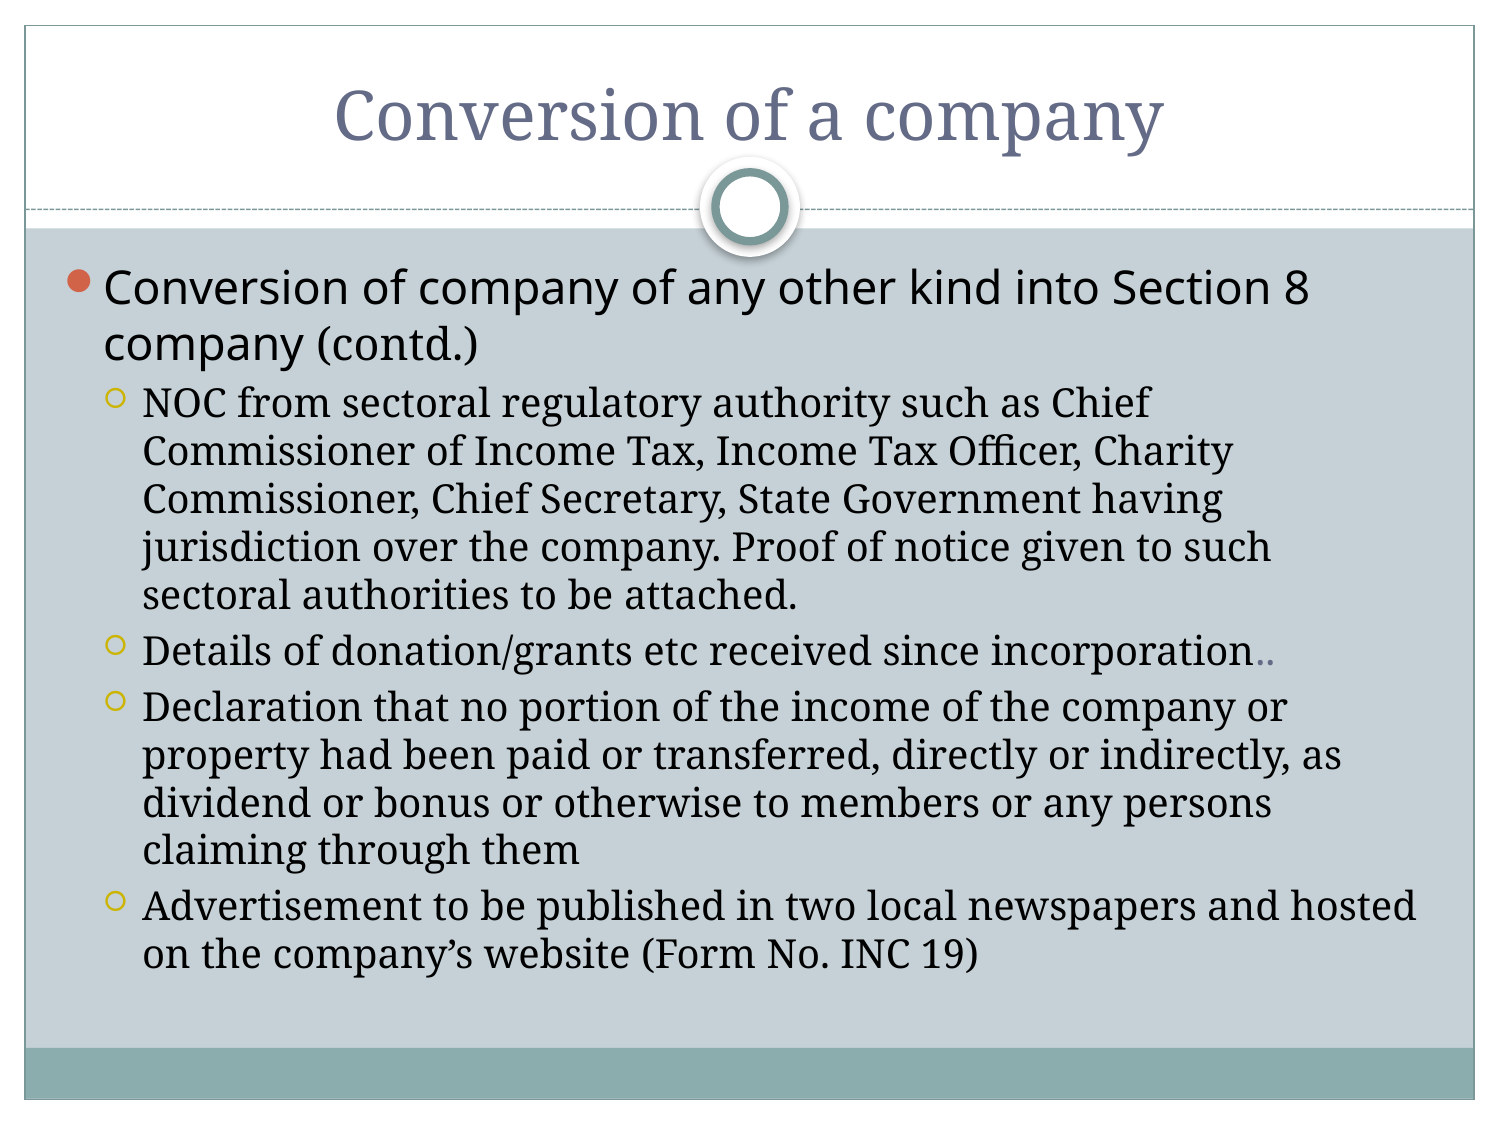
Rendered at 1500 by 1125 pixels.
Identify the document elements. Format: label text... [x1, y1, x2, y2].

title Conversion of a company [49, 37, 1450, 162]
list Conversion of company of any other kind into Section 8 company (contd.) NOC from sectoral regulatory authority such as Chief Commissioner of Income Tax, Income Tax Officer, Charity Commissioner, Chief Secretary, State Government having jurisdiction over the company. Proof of notice given to such sectoral authorities to be attached. Details of donation/grants etc received since incorporation.. Declaration that no portion of the income of the company or property had been paid or transferred, directly or indirectly, as dividend or bonus or otherwise to members or any persons claiming through them Advertisement to be published in two local newspapers and hosted on the company’s website (Form No. INC 19) [49, 250, 1445, 1001]
